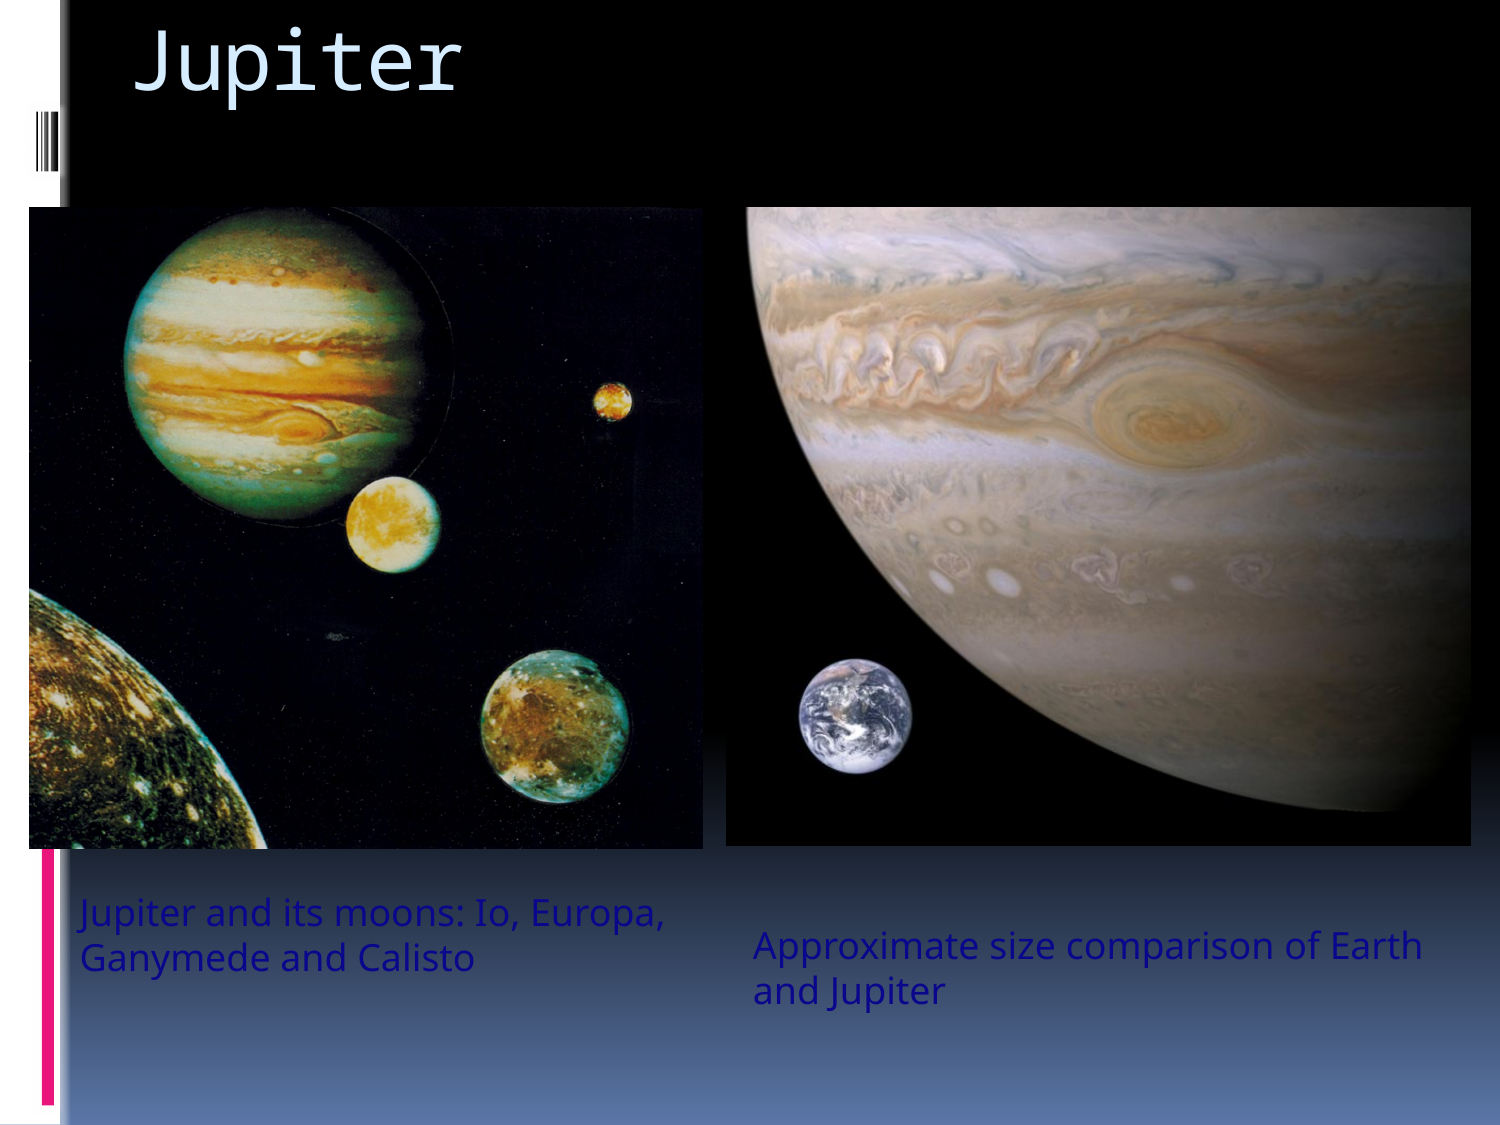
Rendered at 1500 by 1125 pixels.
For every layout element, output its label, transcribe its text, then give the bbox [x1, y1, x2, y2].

picture [28, 207, 704, 849]
text_box Approximate size comparison of Earth and Jupiter [738, 914, 1471, 1020]
text_box Jupiter and its moons: Io, Europa, Ganymede and Calisto [64, 881, 703, 987]
picture [725, 207, 1472, 847]
title Jupiter [112, 0, 1388, 188]
